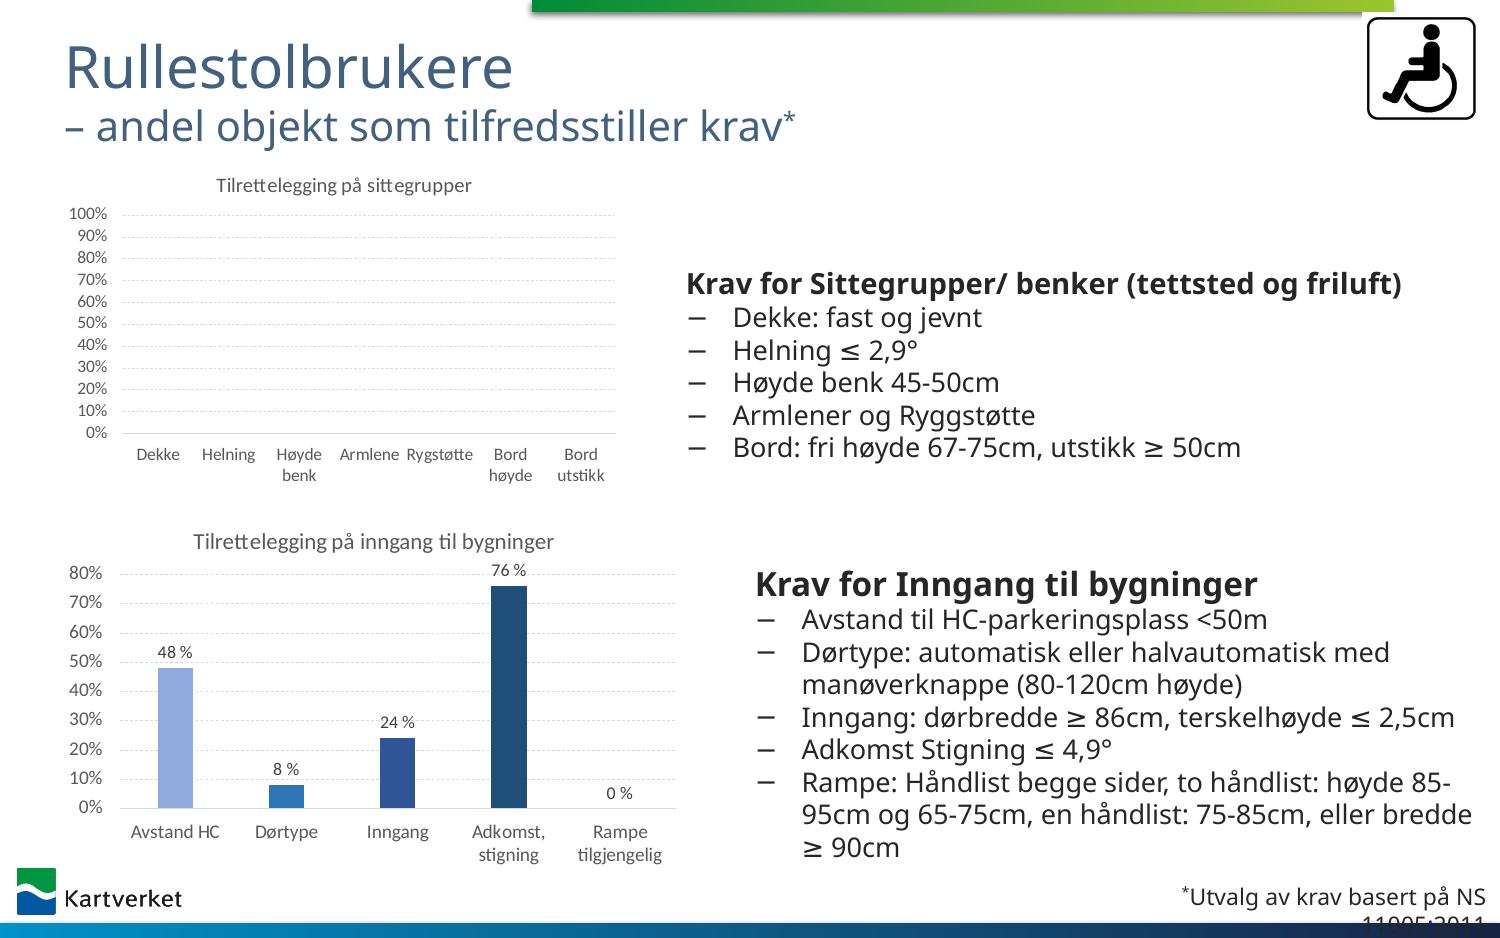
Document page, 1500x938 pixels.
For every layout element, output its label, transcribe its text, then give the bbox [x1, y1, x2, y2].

text_box *Utvalg av krav basert på NS 11005:2011 [1068, 873, 1500, 938]
picture [62, 520, 687, 874]
picture [62, 166, 626, 492]
text_box Krav for Inngang til bygninger Avstand til HC-parkeringsplass <50m Dørtype: automatisk eller halvautomatisk med manøverknappe (80-120cm høyde) Inngang: dørbredde ≥ 86cm, terskelhøyde ≤ 2,5cm Adkomst Stigning ≤ 4,9° Rampe: Håndlist begge sider, to håndlist: høyde 85-95cm og 65-75cm, en håndlist: 75-85cm, eller bredde ≥ 90cm [740, 555, 1491, 870]
picture [1362, 12, 1481, 126]
text_box Krav for Sittegrupper/ benker (tettsted og friluft) Dekke: fast og jevnt Helning ≤ 2,9° Høyde benk 45-50cm Armlener og Ryggstøtte Bord: fri høyde 67-75cm, utstikk ≥ 50cm [670, 258, 1418, 471]
text_box Rullestolbrukere – andel objekt som tilfredsstiller krav* [49, 25, 1431, 158]
